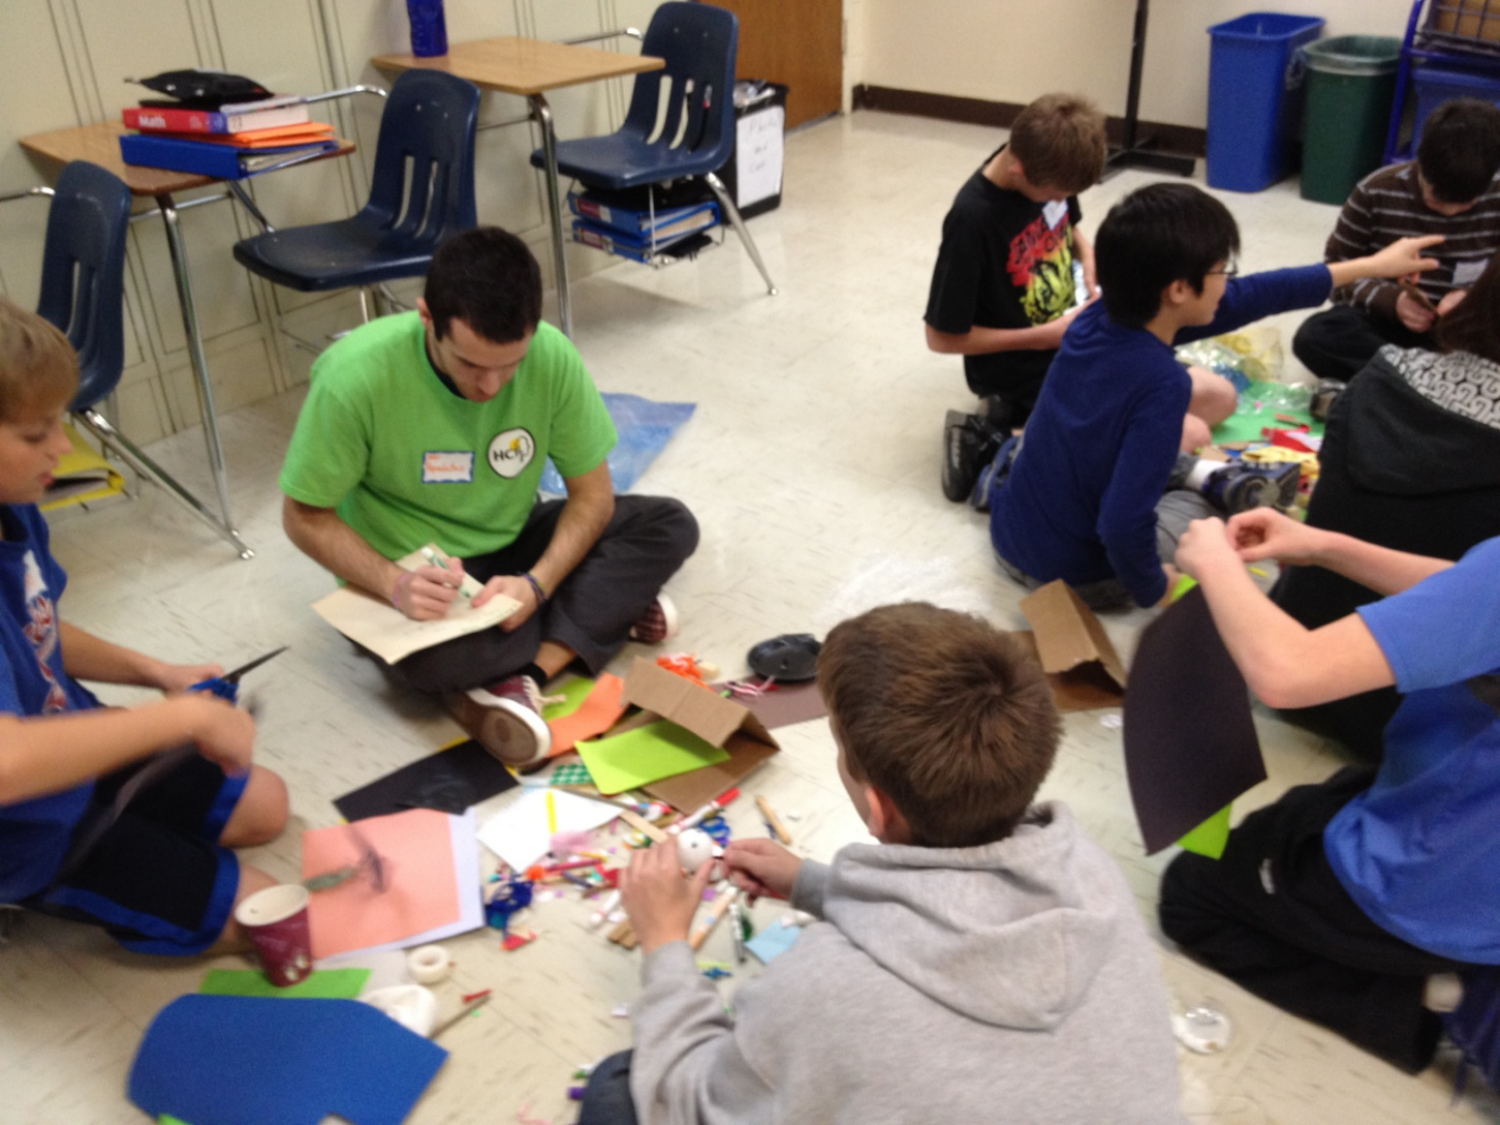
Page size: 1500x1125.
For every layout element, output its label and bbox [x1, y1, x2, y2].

list [0, 0, 1500, 1125]
